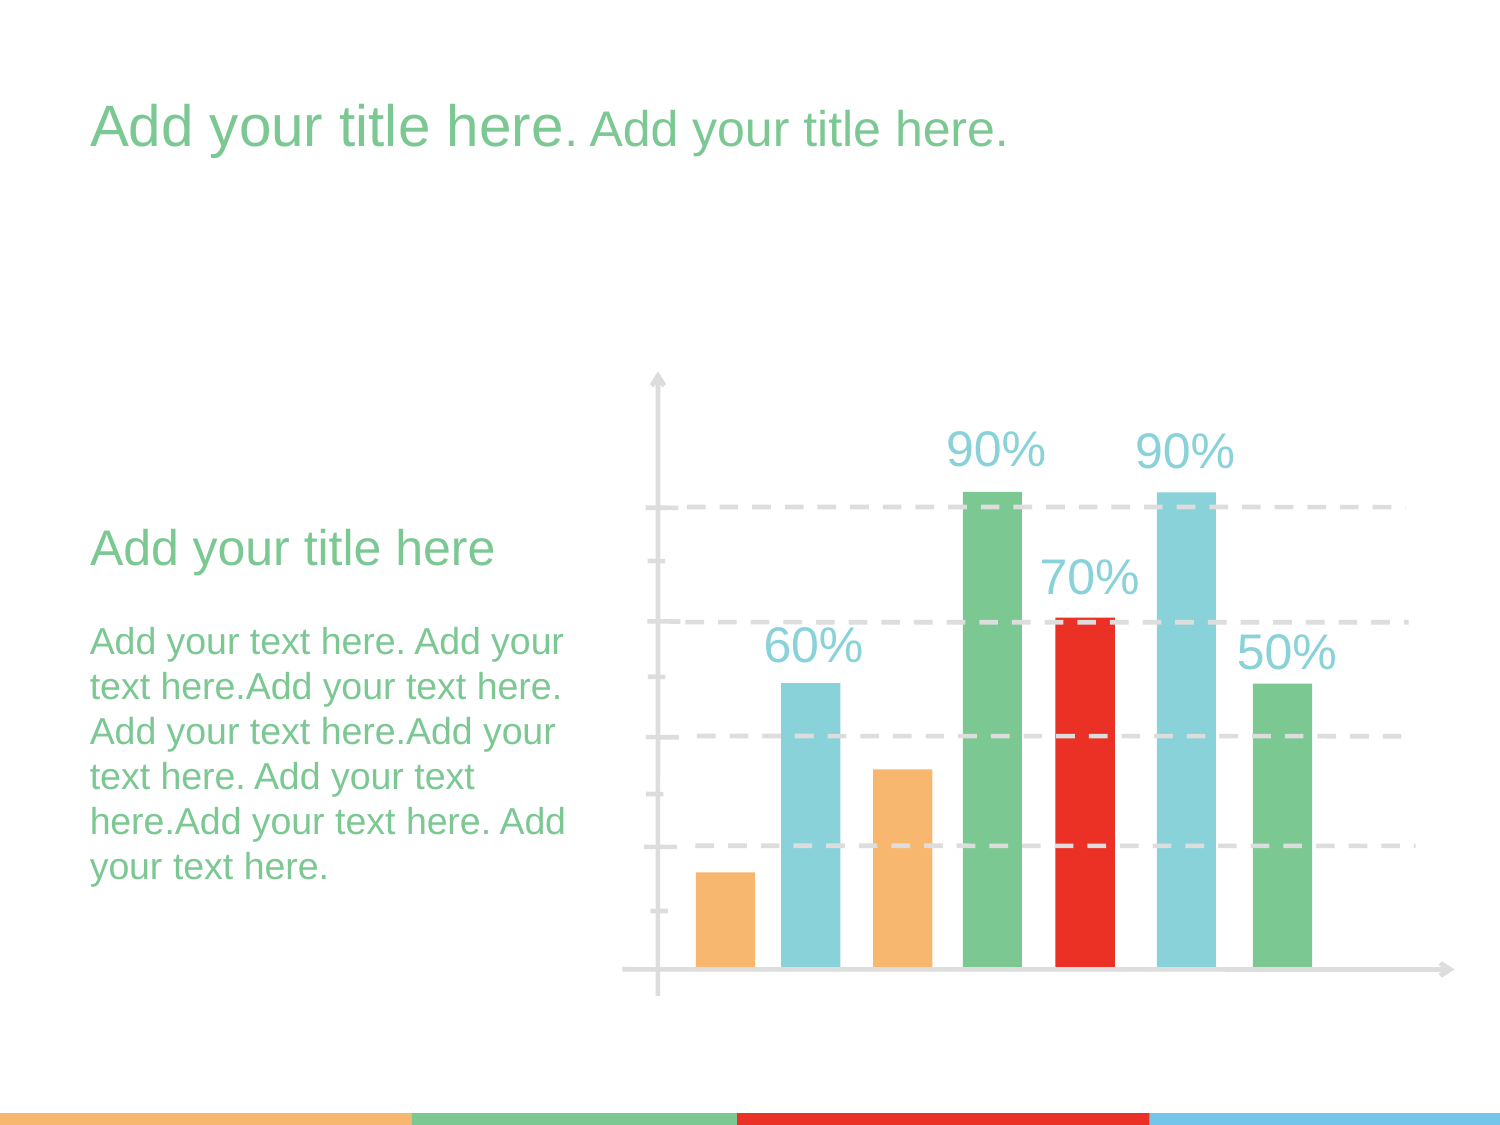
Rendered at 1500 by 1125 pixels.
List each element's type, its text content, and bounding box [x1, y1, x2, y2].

text_box Add your text here. Add your text here.Add your text here. Add your text here.Add your text here. Add your text here.Add your text here. Add your text here. [74, 609, 599, 902]
text_box Add your title here [75, 507, 511, 583]
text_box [643, 507, 681, 912]
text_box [685, 506, 1416, 847]
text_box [622, 371, 1455, 997]
title Add your title here. Add your title here. [75, 80, 1425, 166]
